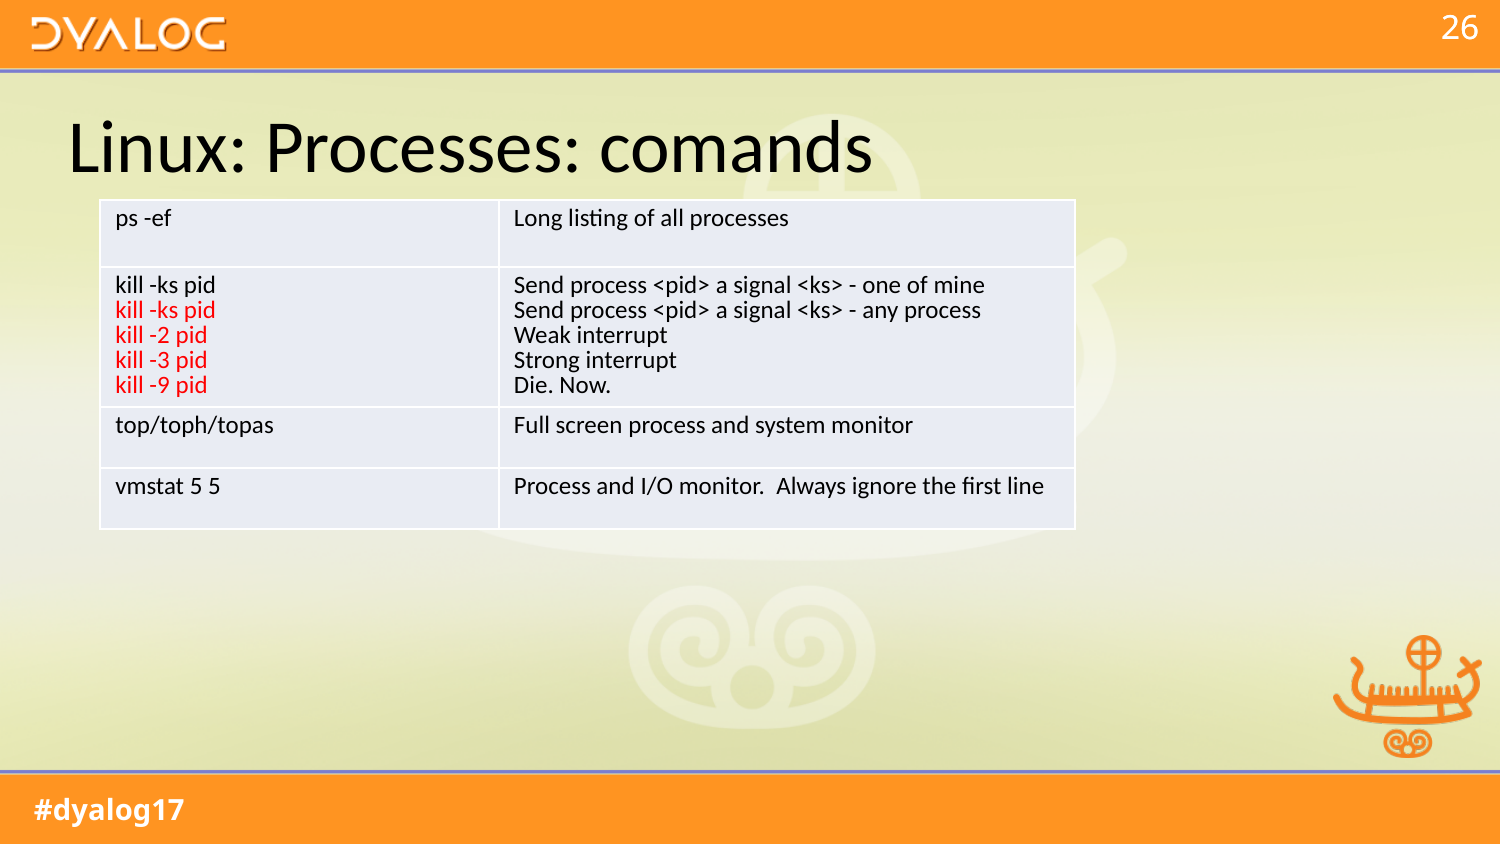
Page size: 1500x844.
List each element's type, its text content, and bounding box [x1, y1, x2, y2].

table_header Long listing of all processes [500, 201, 1074, 266]
title Linux: Processes: comands [53, 94, 1425, 192]
table_cell top/toph/topas [101, 408, 498, 467]
table_cell Full screen process and system monitor [500, 408, 1074, 467]
picture [0, 0, 1500, 844]
table_header ps -ef [101, 201, 498, 266]
table_cell Send process <pid> a signal <ks> - one of mine Send process <pid> a signal <ks> - any process Weak interrupt Strong interrupt Die. Now. [500, 268, 1074, 406]
table_cell kill -ks pid kill -ks pid kill -2 pid kill -3 pid kill -9 pid [101, 268, 498, 406]
table_cell Process and I/O monitor. Always ignore the first line [500, 469, 1074, 528]
table_cell vmstat 5 5 [101, 469, 498, 528]
